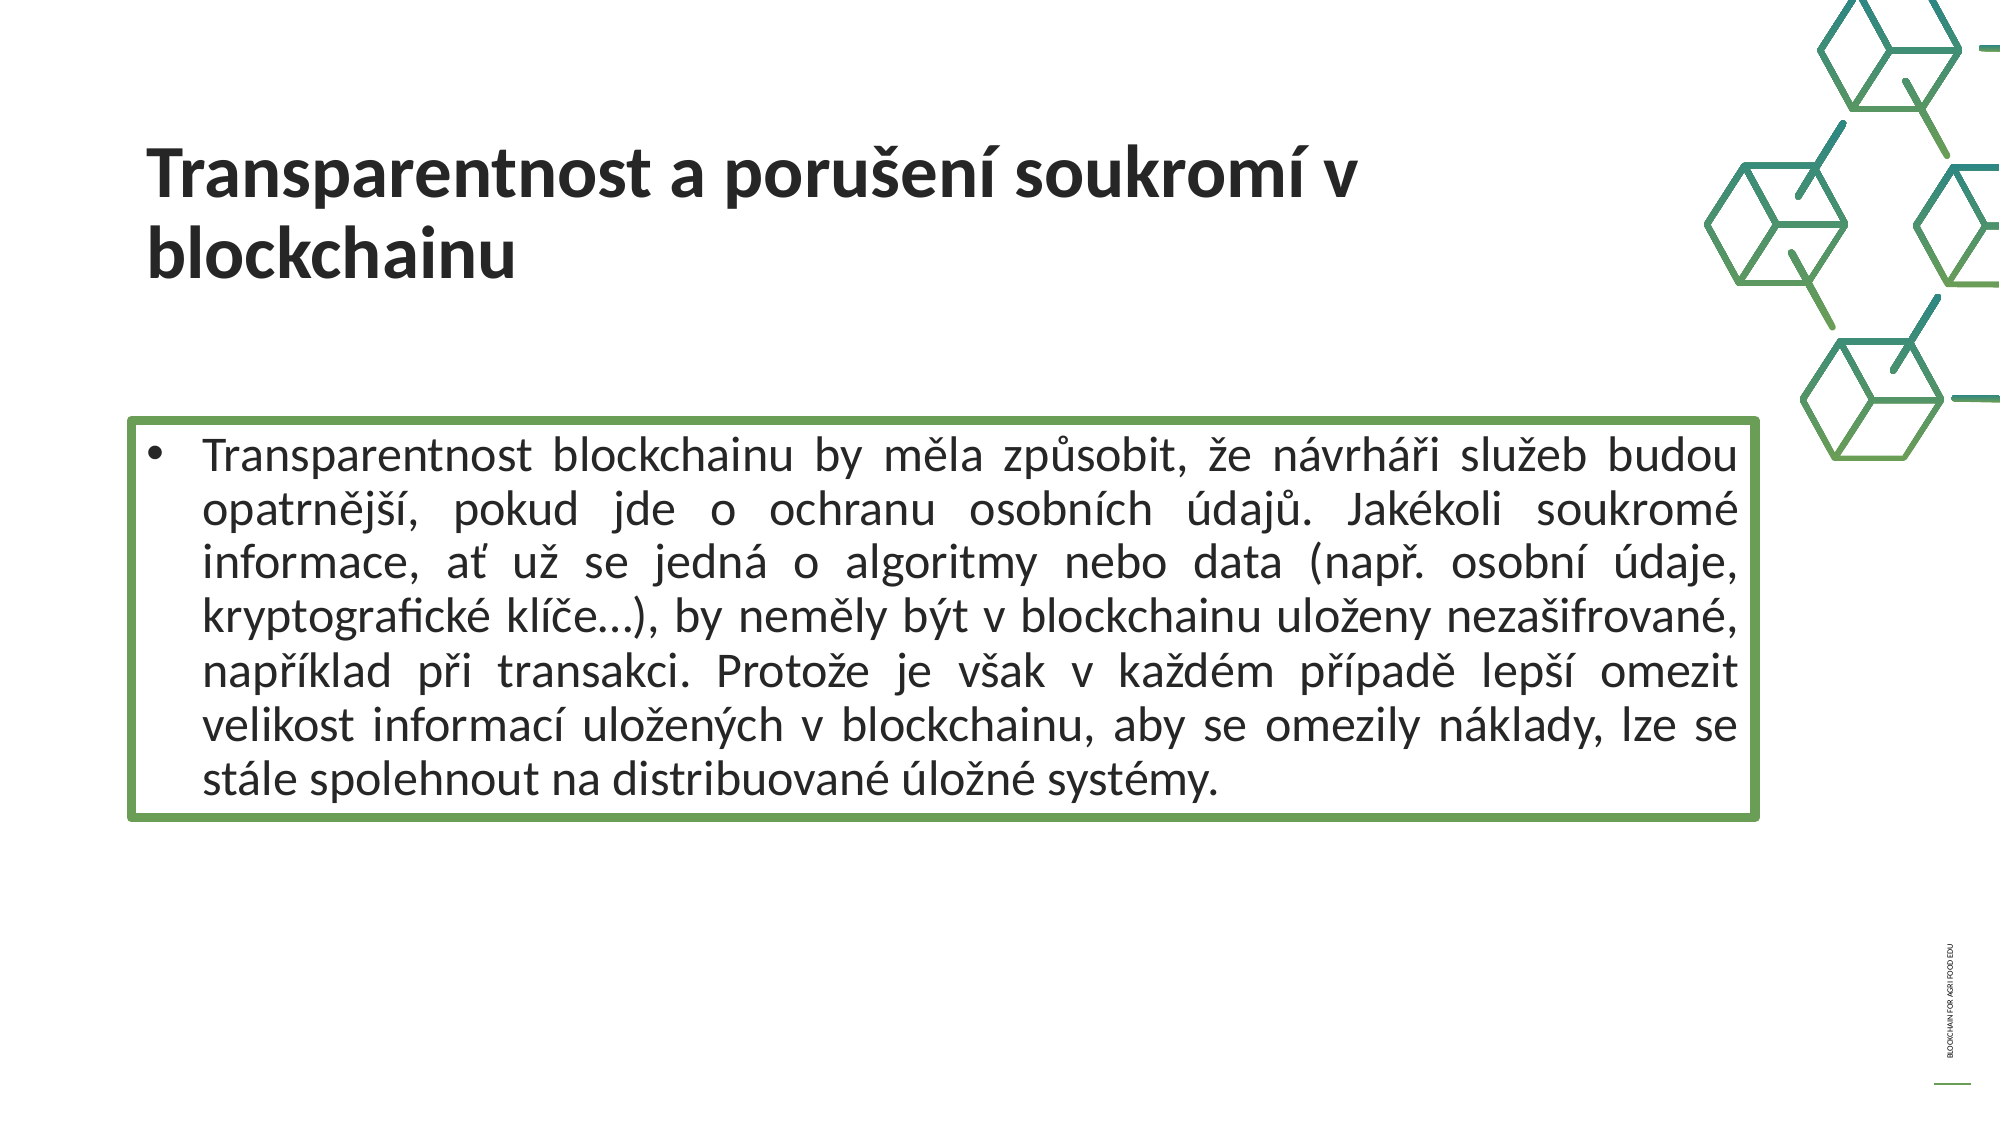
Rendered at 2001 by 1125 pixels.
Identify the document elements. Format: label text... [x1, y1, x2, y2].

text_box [1703, 0, 2000, 462]
list Transparentnost blockchainu by měla způsobit, že návrháři služeb budou opatrnější, pokud jde o ochranu osobních údajů. Jakékoli soukromé informace, ať už se jedná o algoritmy nebo data (např. osobní údaje, kryptografické klíče…), by neměly být v blockchainu uloženy nezašifrované, například při transakci. Protože je však v každém případě lepší omezit velikost informací uložených v blockchainu, aby se omezily náklady, lze se stále spolehnout na distribuované úložné systémy. [131, 420, 1755, 818]
list Transparentnost a porušení soukromí v blockchainu [130, 124, 1698, 257]
